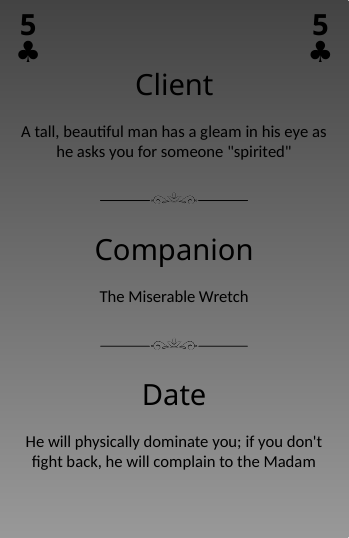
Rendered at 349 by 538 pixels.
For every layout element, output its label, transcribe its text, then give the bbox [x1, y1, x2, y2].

picture [100, 306, 248, 381]
text_box Client A tall, beautiful man has a gleam in his eye as he asks you for someone "spirited" Companion The Miserable Wretch Date He will physically dominate you; if you don't fight back, he will complain to the Madam [0, 0, 349, 538]
picture [100, 161, 248, 236]
